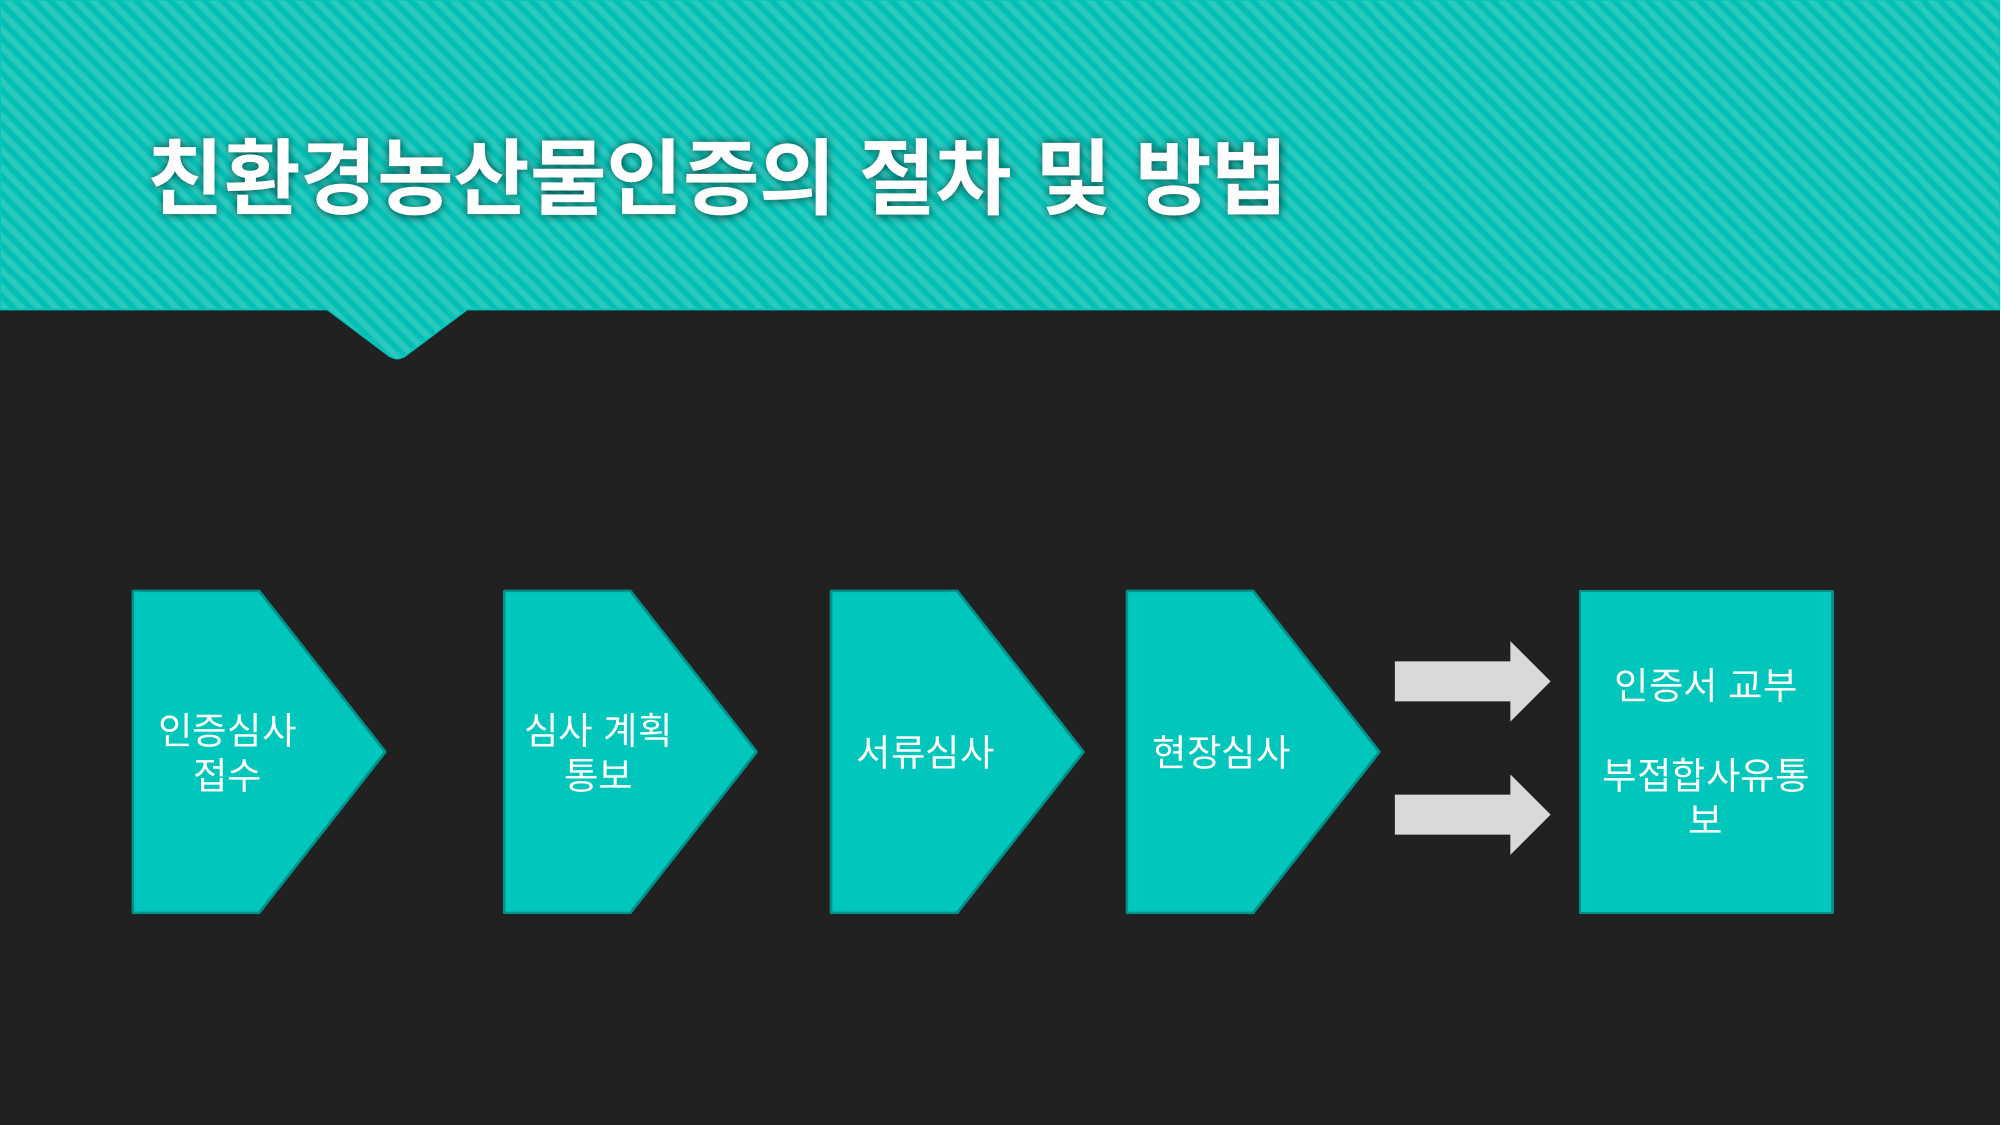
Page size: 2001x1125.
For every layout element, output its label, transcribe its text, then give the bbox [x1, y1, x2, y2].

text_box 서류심사 [829, 589, 1085, 915]
text_box [1393, 773, 1552, 856]
text_box [1393, 640, 1552, 723]
title 친환경농산물인증의 절차 및 방법 [132, 73, 1868, 233]
text_box 인증심사 접수 [131, 589, 387, 915]
text_box 심사 계획 통보 [502, 589, 758, 915]
text_box 현장심사 [1125, 589, 1381, 915]
text_box 인증서 교부 부접합사유통보 [1579, 590, 1834, 914]
